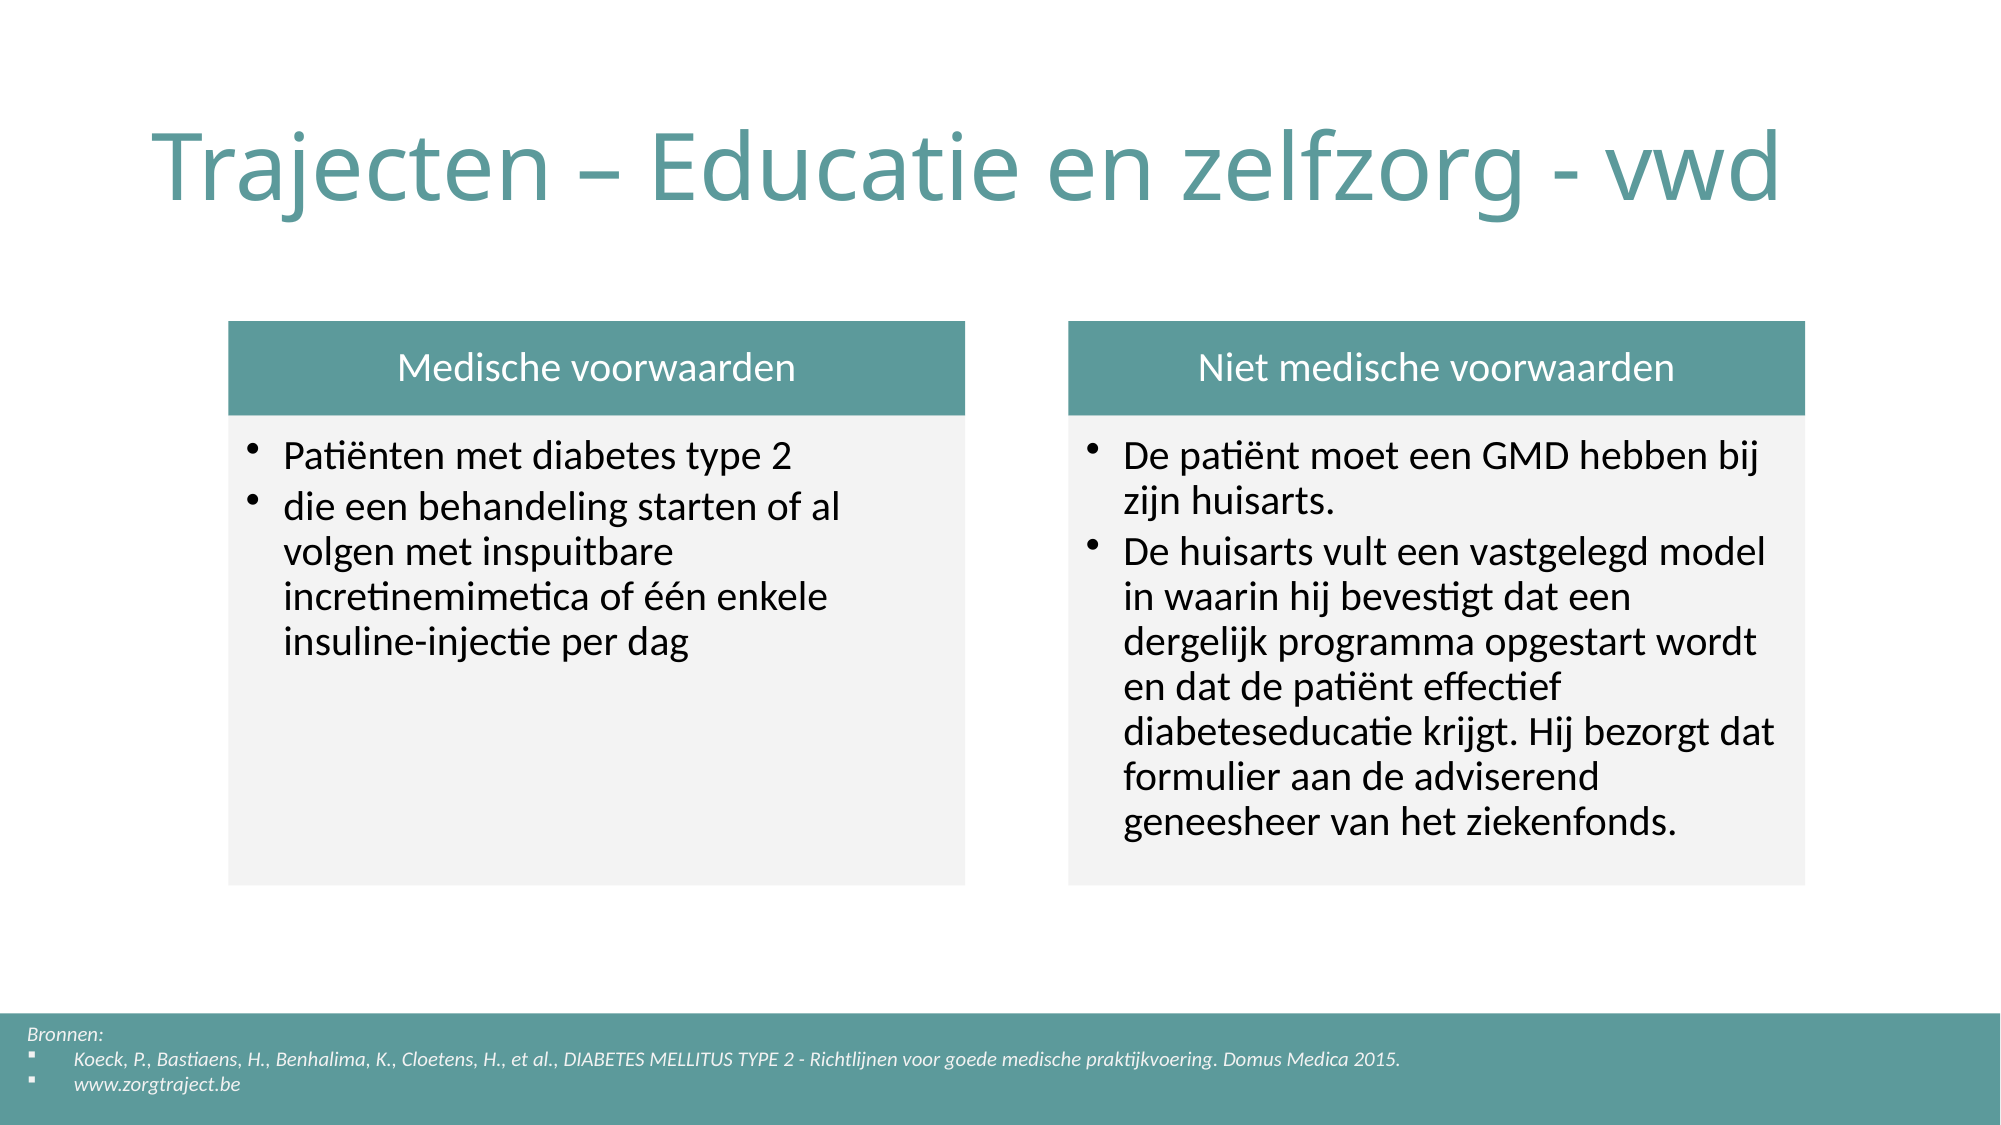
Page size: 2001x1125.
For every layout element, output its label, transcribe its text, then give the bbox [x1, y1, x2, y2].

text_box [228, 318, 1806, 888]
text_box Bronnen: Koeck, P., Bastiaens, H., Benhalima, K., Cloetens, H., et al., DIABETES MELLITUS TYPE 2 - Richtlijnen voor goede medische praktijkvoering. Domus Medica 2015. www.zorgtraject.be [12, 1013, 2000, 1103]
title Trajecten – Educatie en zelfzorg - vwd [136, 22, 1898, 229]
